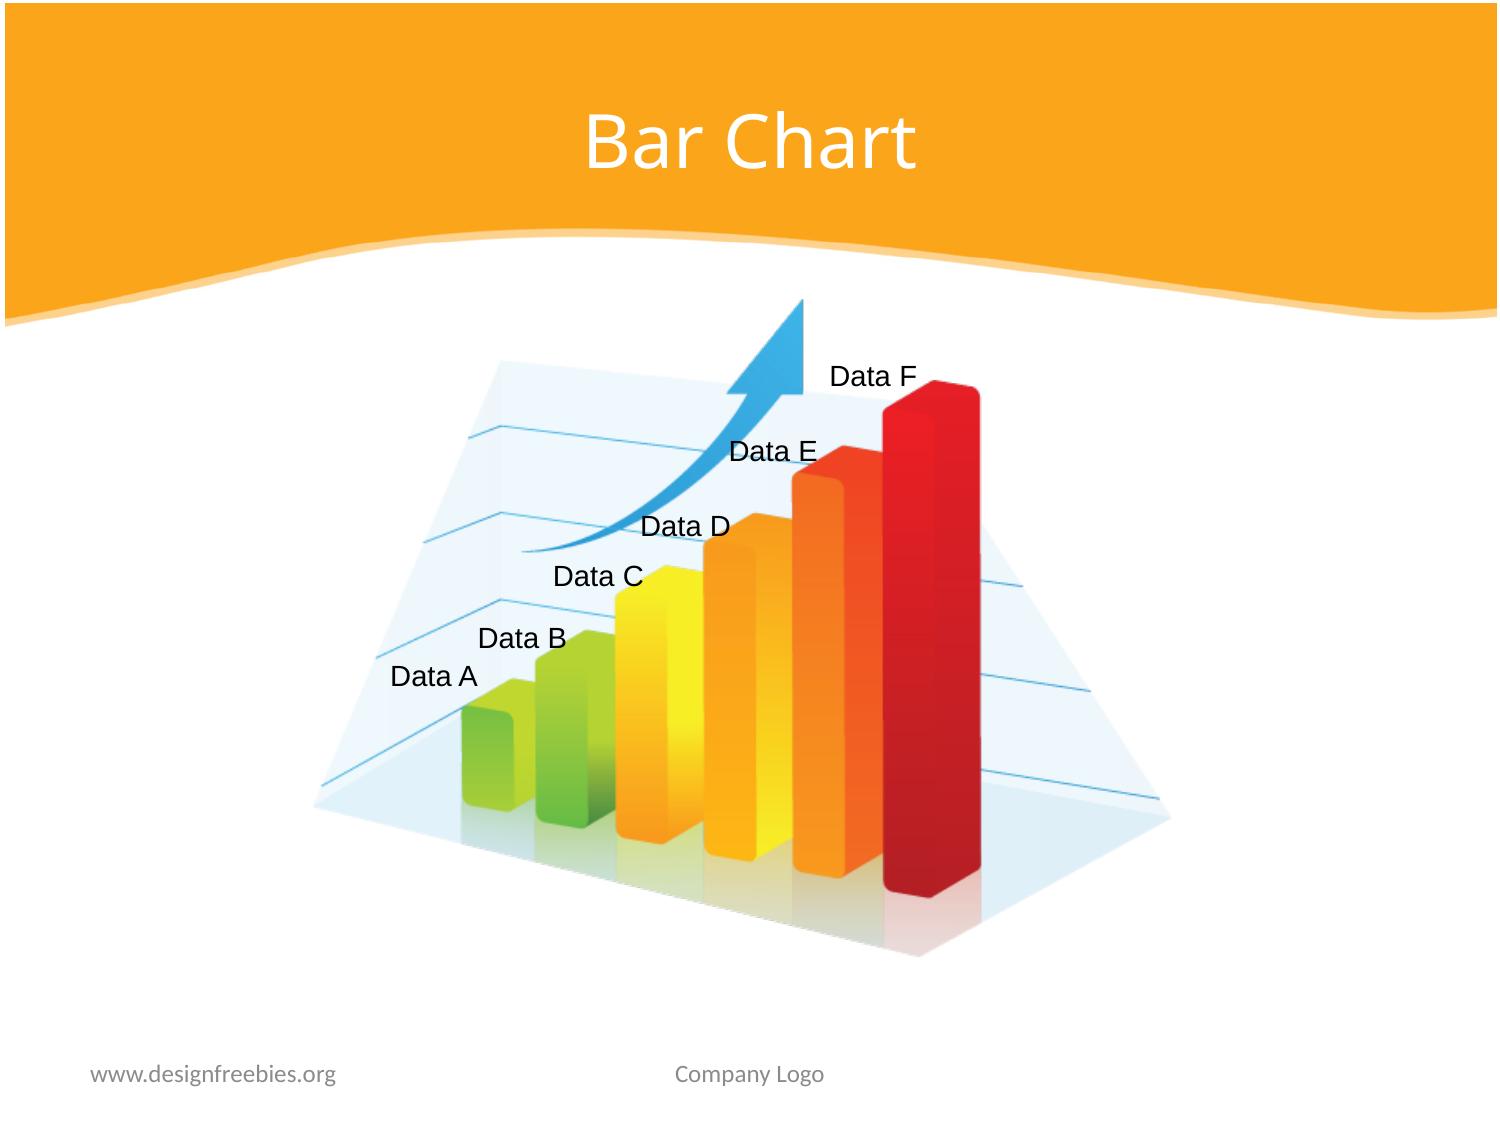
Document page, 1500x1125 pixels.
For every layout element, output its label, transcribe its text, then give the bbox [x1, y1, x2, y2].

picture [0, 0, 1500, 1125]
footer Company Logo [512, 1042, 988, 1103]
title Bar Chart [75, 45, 1425, 233]
slide_number www.designfreebies.org [75, 1042, 425, 1103]
